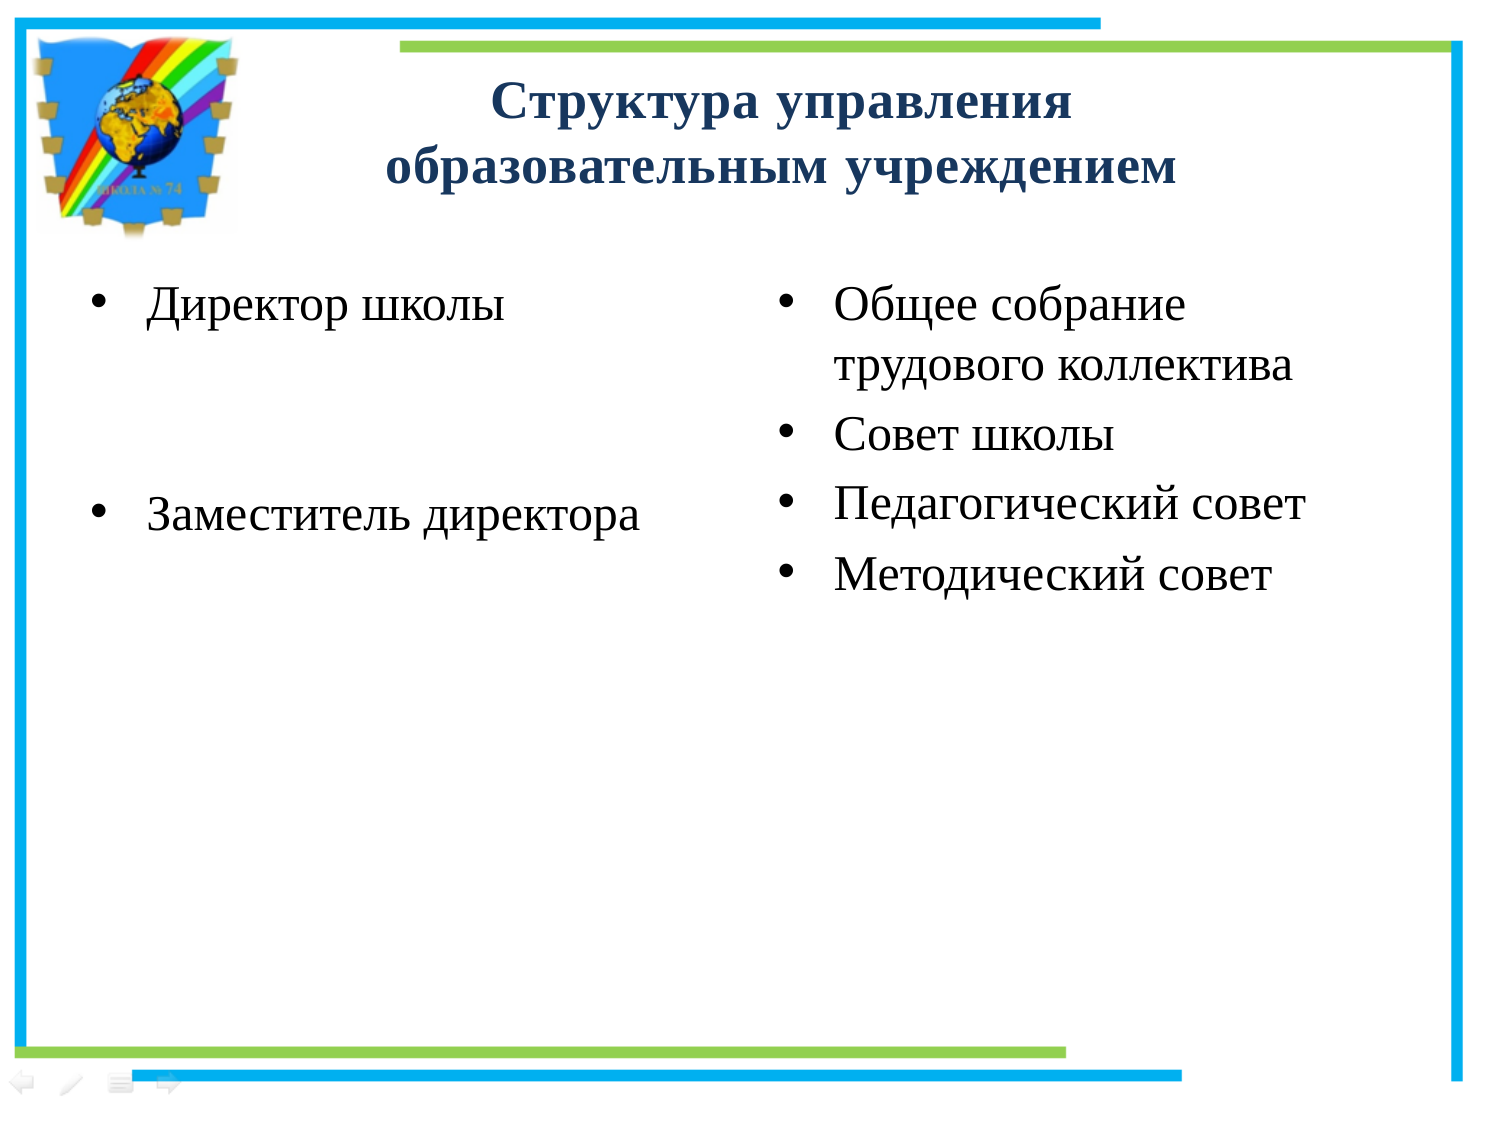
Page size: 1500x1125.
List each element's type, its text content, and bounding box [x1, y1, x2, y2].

title Структура управления образовательным учреждением [105, 67, 1457, 256]
list Общее собрание трудового коллектива Совет школы Педагогический совет Методический совет [762, 262, 1426, 699]
picture [0, 0, 1477, 1112]
list Директор школы Заместитель директора [74, 262, 738, 699]
